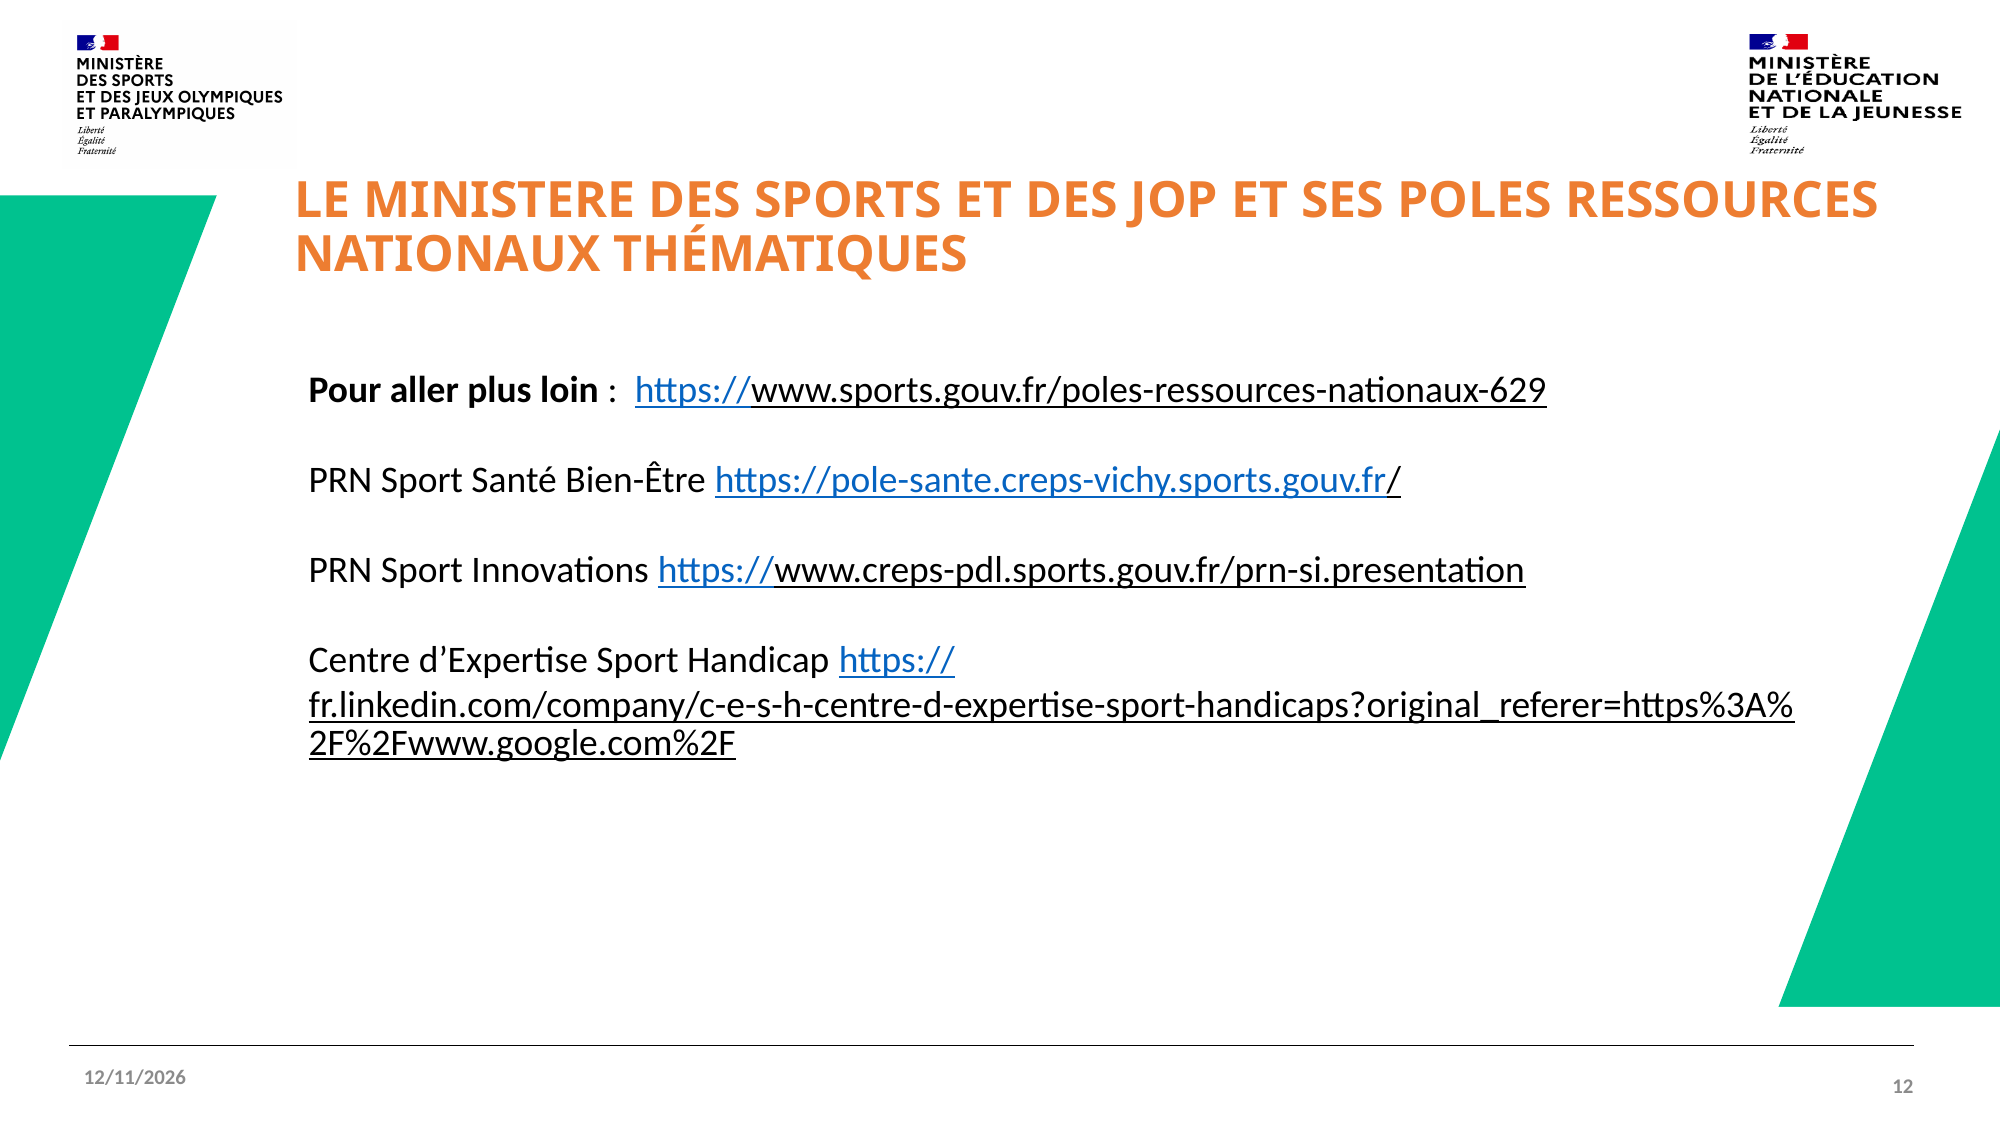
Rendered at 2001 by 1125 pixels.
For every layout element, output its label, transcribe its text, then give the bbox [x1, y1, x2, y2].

text_box Pour aller plus loin : https://www.sports.gouv.fr/poles-ressources-nationaux-629 PRN Sport Santé Bien-Être https://pole-sante.creps-vichy.sports.gouv.fr/ PRN Sport Innovations https://www.creps-pdl.sports.gouv.fr/prn-si.presentation Centre d’Expertise Sport Handicap https://fr.linkedin.com/company/c-e-s-h-centre-d-expertise-sport-handicaps?original_referer=https%3A%2F%2Fwww.google.com%2F [293, 357, 1813, 883]
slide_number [69, 1046, 519, 1107]
picture [62, 20, 297, 169]
picture [1749, 34, 1963, 155]
title LE MINISTERE DES SPORTS ET DES JOP ET SES POLES RESSOURCES NATIONAUX Thématiques [279, 154, 1914, 303]
slide_number 12 [1618, 1046, 1914, 1125]
